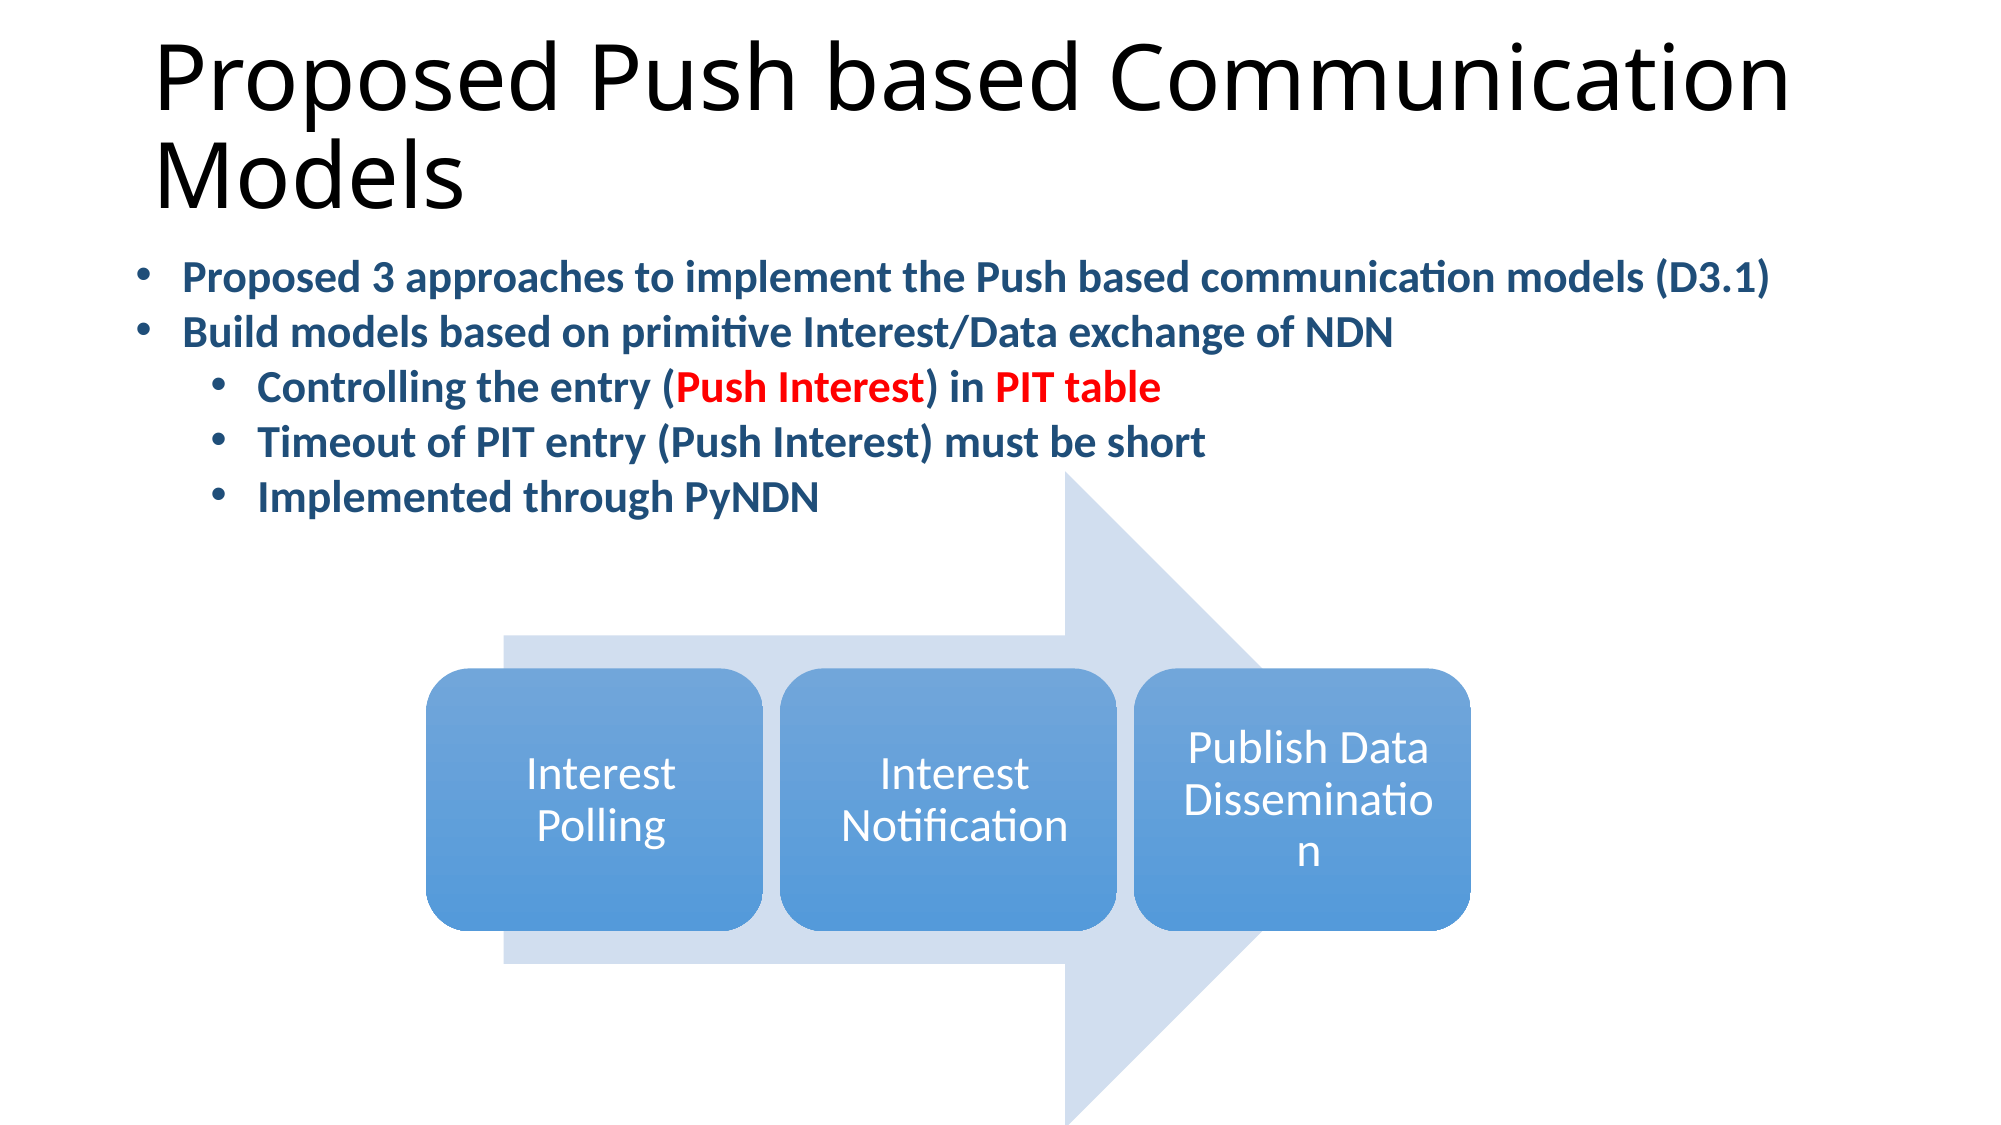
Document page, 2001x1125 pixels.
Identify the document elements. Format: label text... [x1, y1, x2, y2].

text_box Proposed 3 approaches to implement the Push based communication models (D3.1) Build models based on primitive Interest/Data exchange of NDN Controlling the entry (Push Interest) in PIT table Timeout of PIT entry (Push Interest) must be short Implemented through PyNDN [120, 238, 1798, 529]
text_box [424, 471, 1473, 1125]
title Proposed Push based Communication Models [137, 59, 1863, 200]
